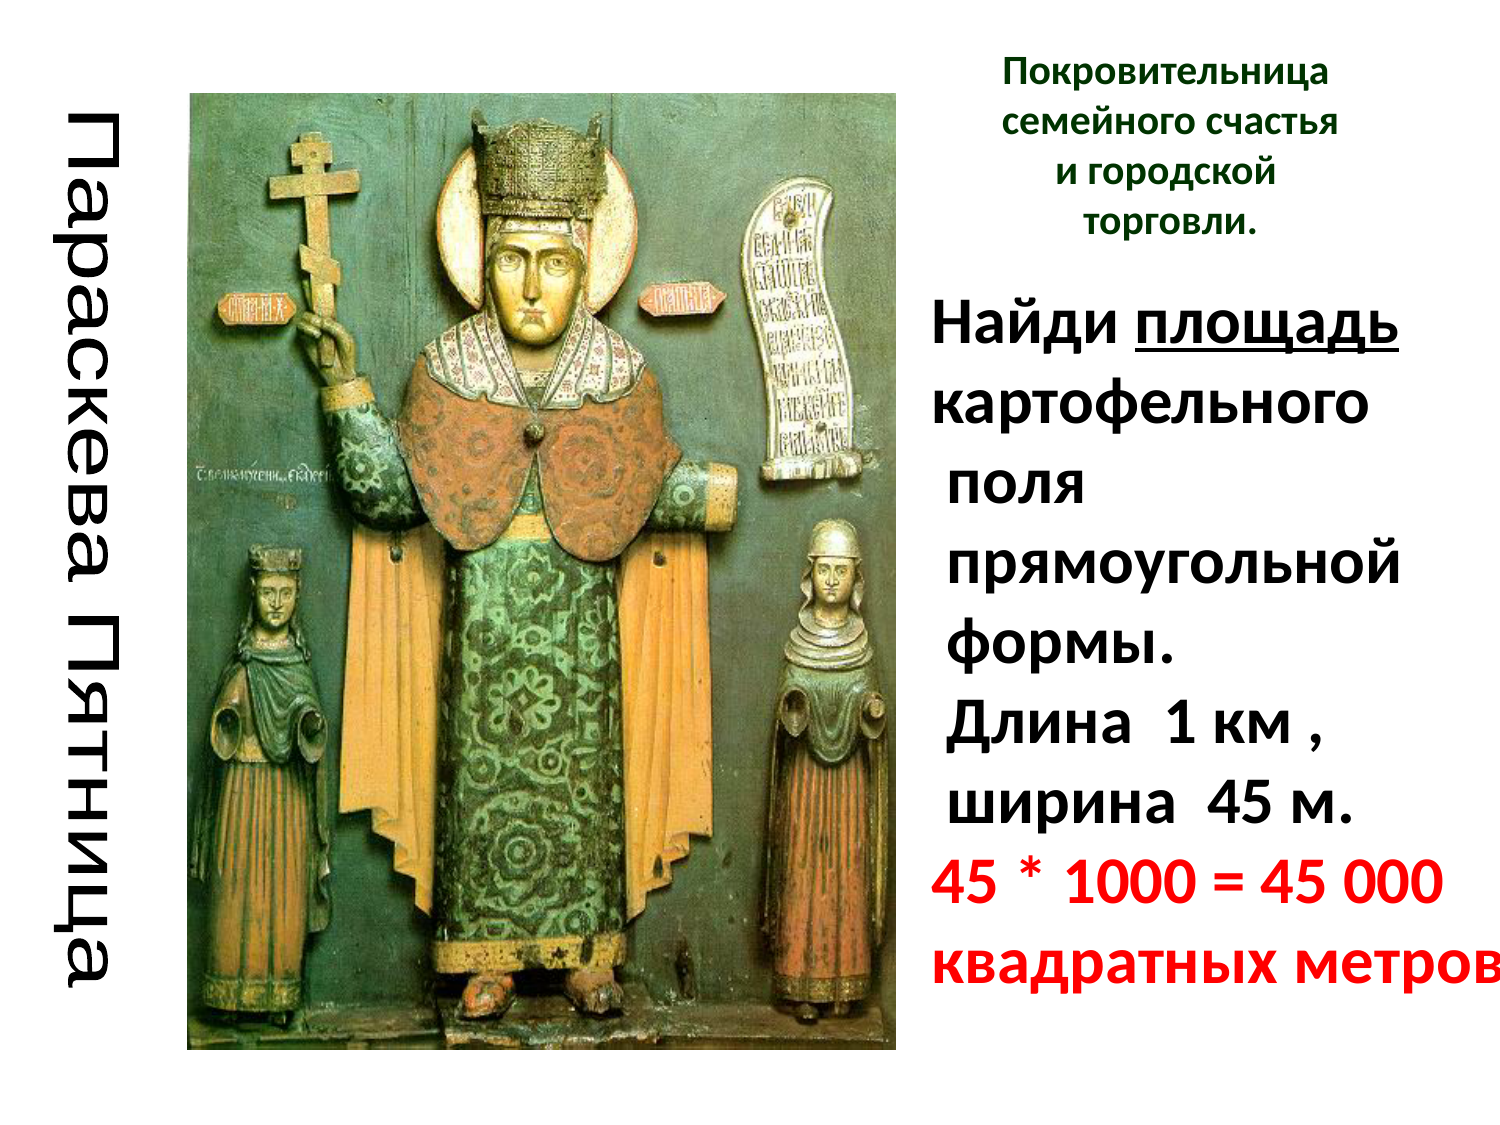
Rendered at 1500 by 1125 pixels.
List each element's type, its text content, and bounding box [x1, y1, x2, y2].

picture [187, 93, 896, 1051]
text_box Покровительница семейного счастья и городской торговли. [987, 35, 1355, 250]
text_box Найди площадь картофельного поля прямоугольной формы. Длина 1 км , ширина 45 м. 45 * 1000 = 45 000 квадратных метров [917, 269, 1500, 1004]
